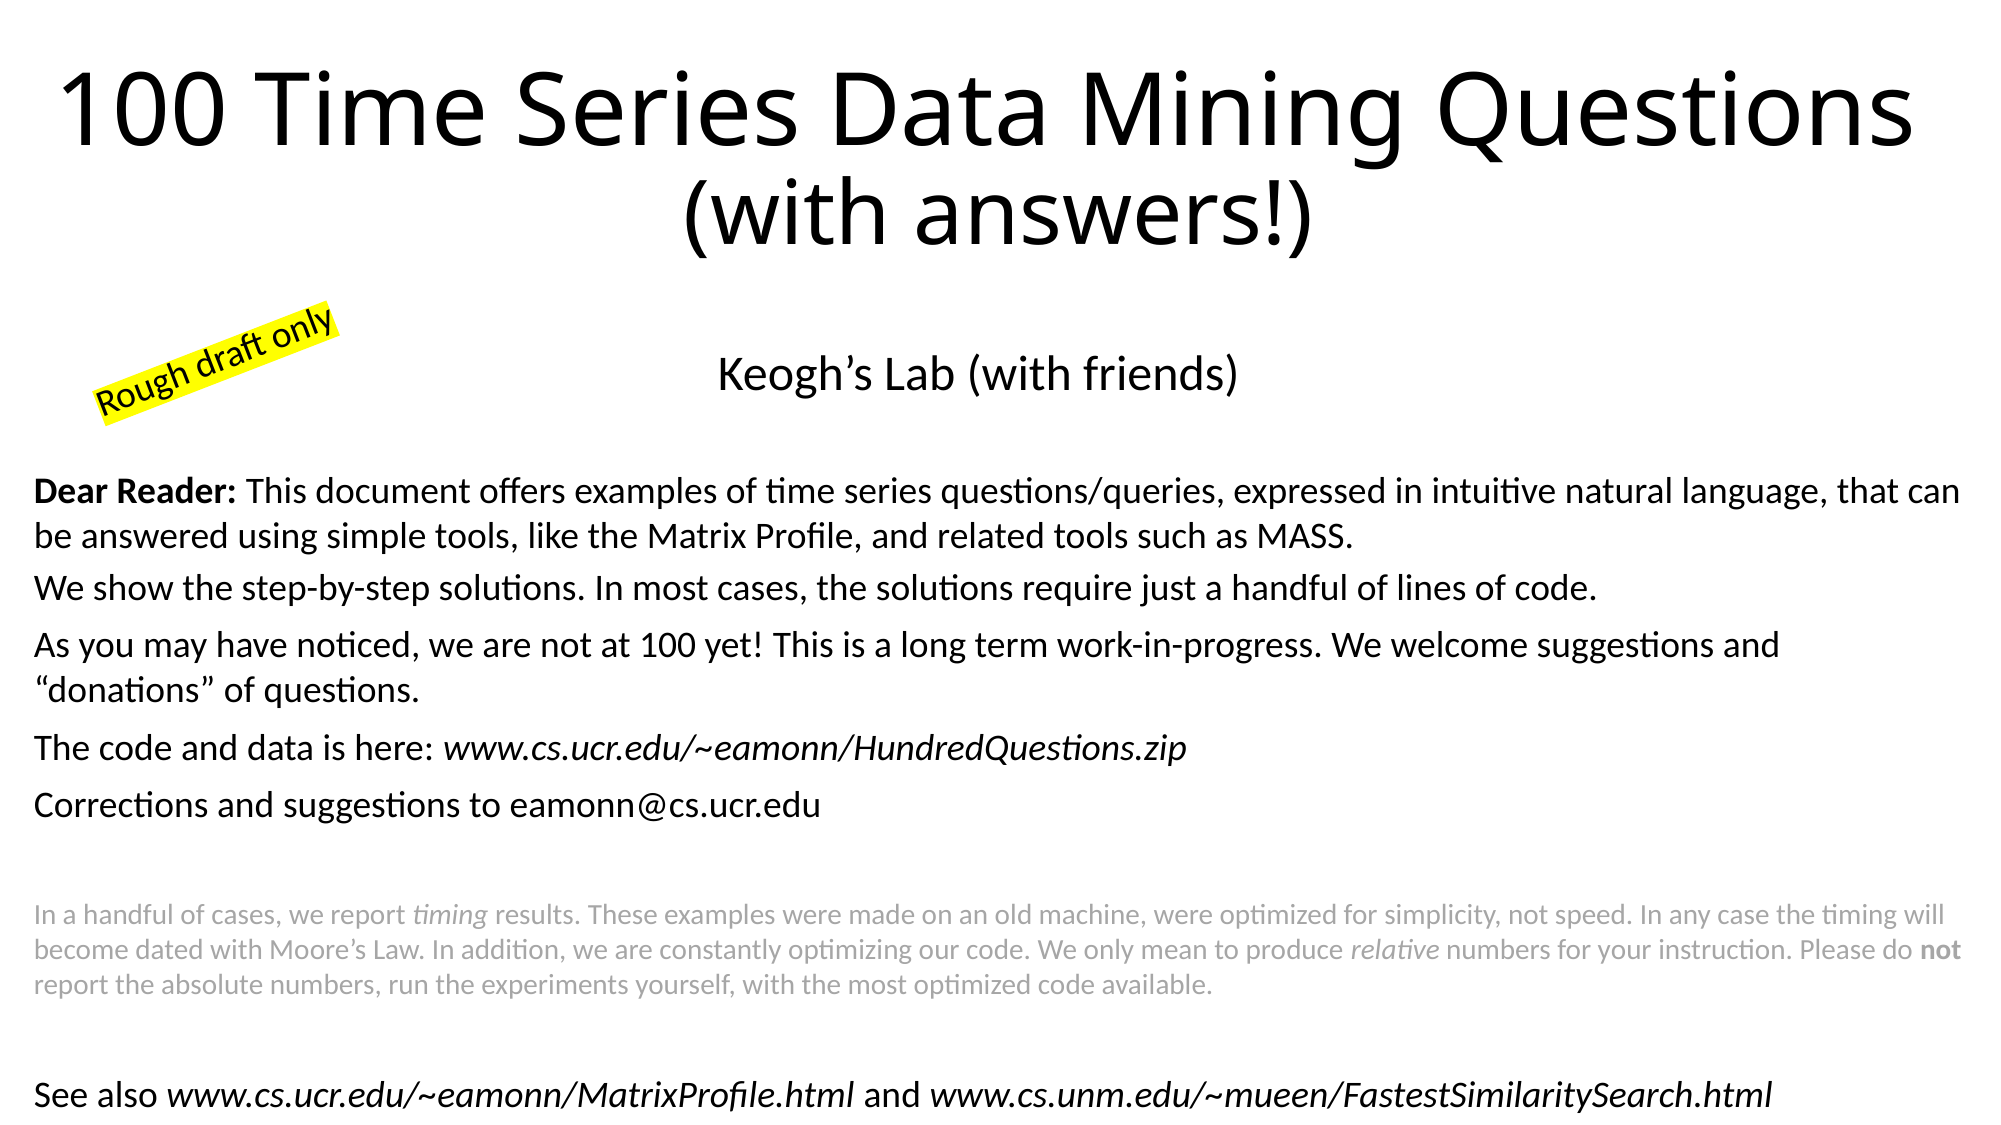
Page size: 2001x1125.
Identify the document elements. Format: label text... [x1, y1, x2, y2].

subtitle Keogh’s Lab (with friends) [228, 339, 1729, 432]
title 100 Time Series Data Mining Questions (with answers!) [0, 0, 1998, 272]
text_box Rough draft only [72, 279, 356, 437]
text_box Dear Reader: This document offers examples of time series questions/queries, expressed in intuitive natural language, that can be answered using simple tools, like the Matrix Profile, and related tools such as MASS. We show the step-by-step solutions. In most cases, the solutions require just a handful of lines of code. As you may have noticed, we are not at 100 yet! This is a long term work-in-progress. We welcome suggestions and “donations” of questions. The code and data is here: www.cs.ucr.edu/~eamonn/HundredQuestions.zip Corrections and suggestions to eamonn@cs.ucr.edu In a handful of cases, we report timing results. These examples were made on an old machine, were optimized for simplicity, not speed. In any case the timing will become dated with Moore’s Law. In addition, we are constantly optimizing our code. We only mean to produce relative numbers for your instruction. Please do not report the absolute numbers, run the experiments yourself, with the most optimized code available. See also www.cs.ucr.edu/~eamonn/MatrixProfile.html and www.cs.unm.edu/~mueen/FastestSimilaritySearch.html [19, 458, 1978, 1125]
